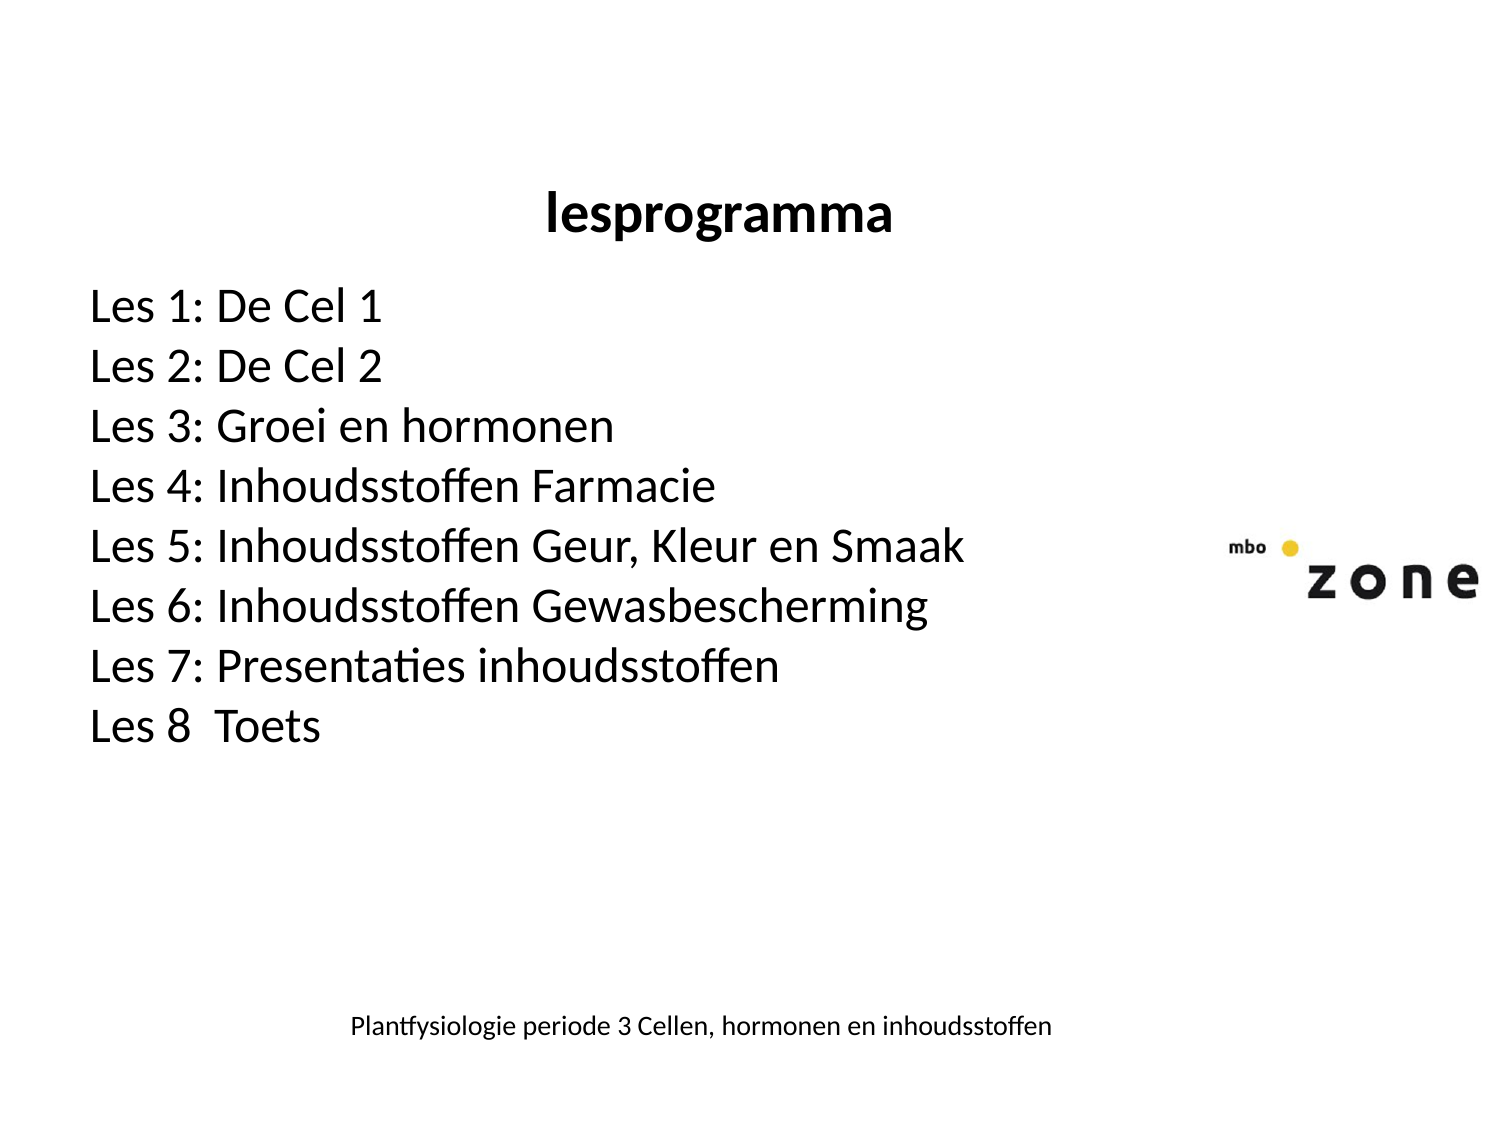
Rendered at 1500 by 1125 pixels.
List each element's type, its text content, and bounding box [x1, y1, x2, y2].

text_box Plantfysiologie periode 3 Cellen, hormonen en inhoudsstoffen [275, 999, 1129, 1049]
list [1210, 495, 1500, 630]
title lesprogramma [184, 174, 1257, 264]
text_box Les 1: De Cel 1 Les 2: De Cel 2 Les 3: Groei en hormonen Les 4: Inhoudsstoffen Farmacie Les 5: Inhoudsstoffen Geur, Kleur en Smaak Les 6: Inhoudsstoffen Gewasbescherming Les 7: Presentaties inhoudsstoffen Les 8 Toets [75, 264, 1423, 805]
